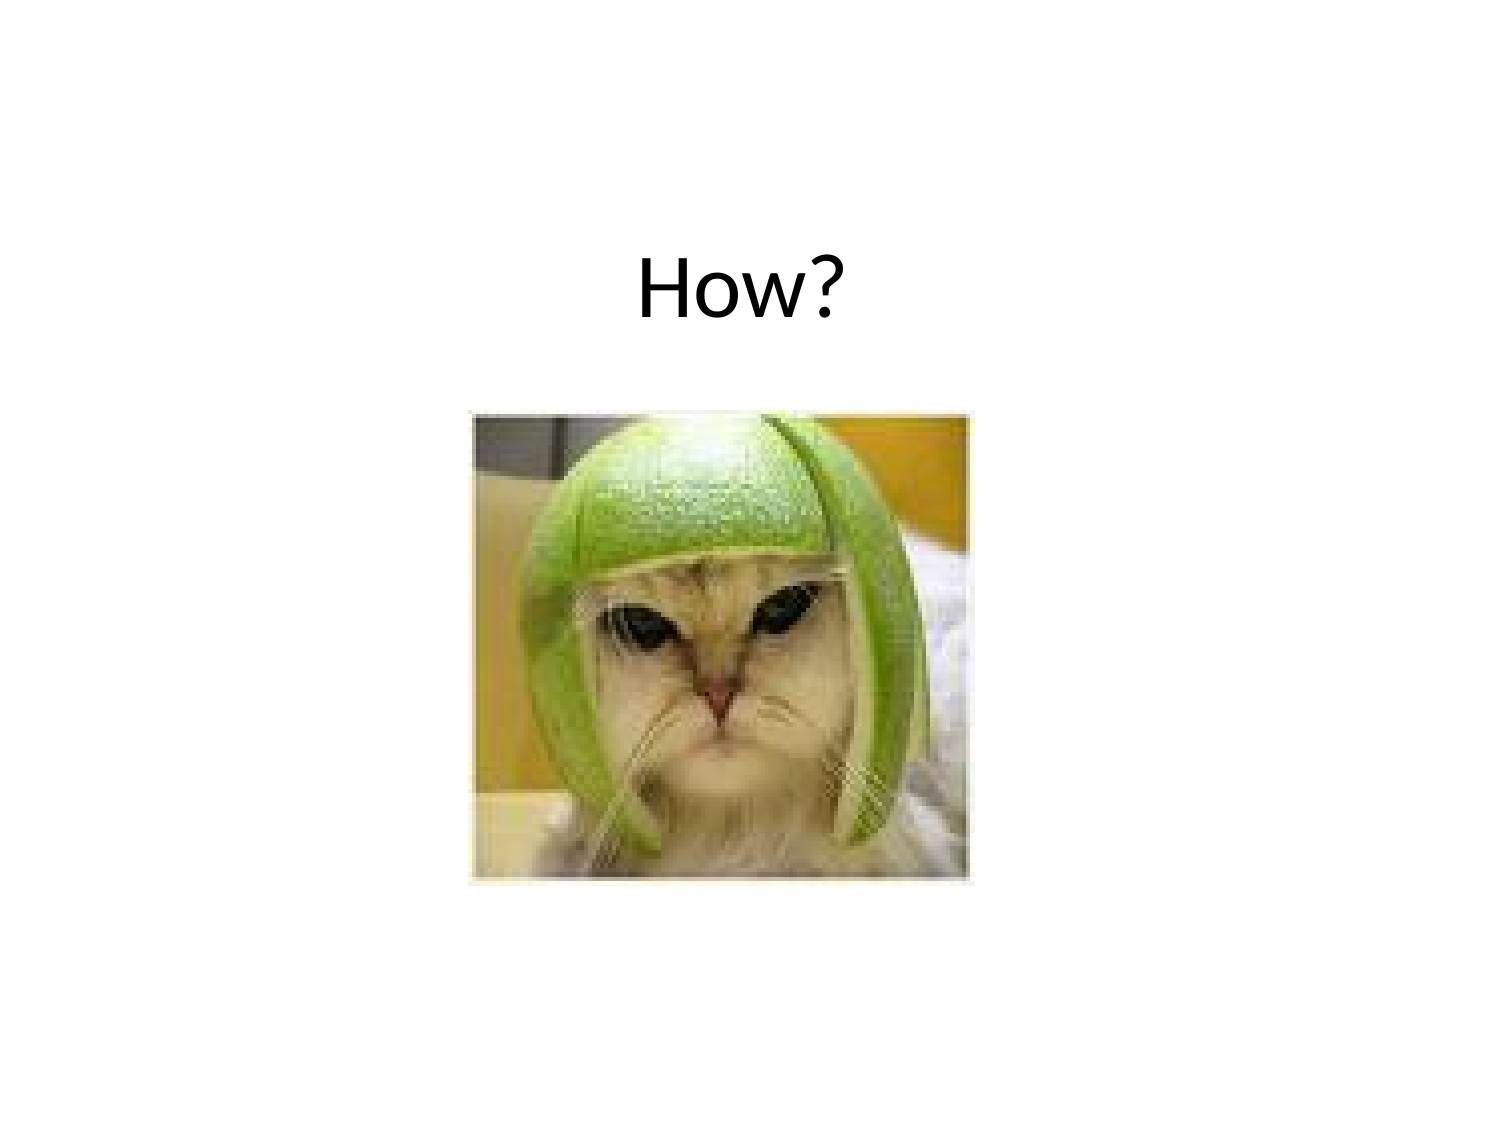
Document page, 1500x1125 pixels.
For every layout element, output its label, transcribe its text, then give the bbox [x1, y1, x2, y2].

title How? [105, 128, 1381, 434]
picture [468, 409, 975, 886]
